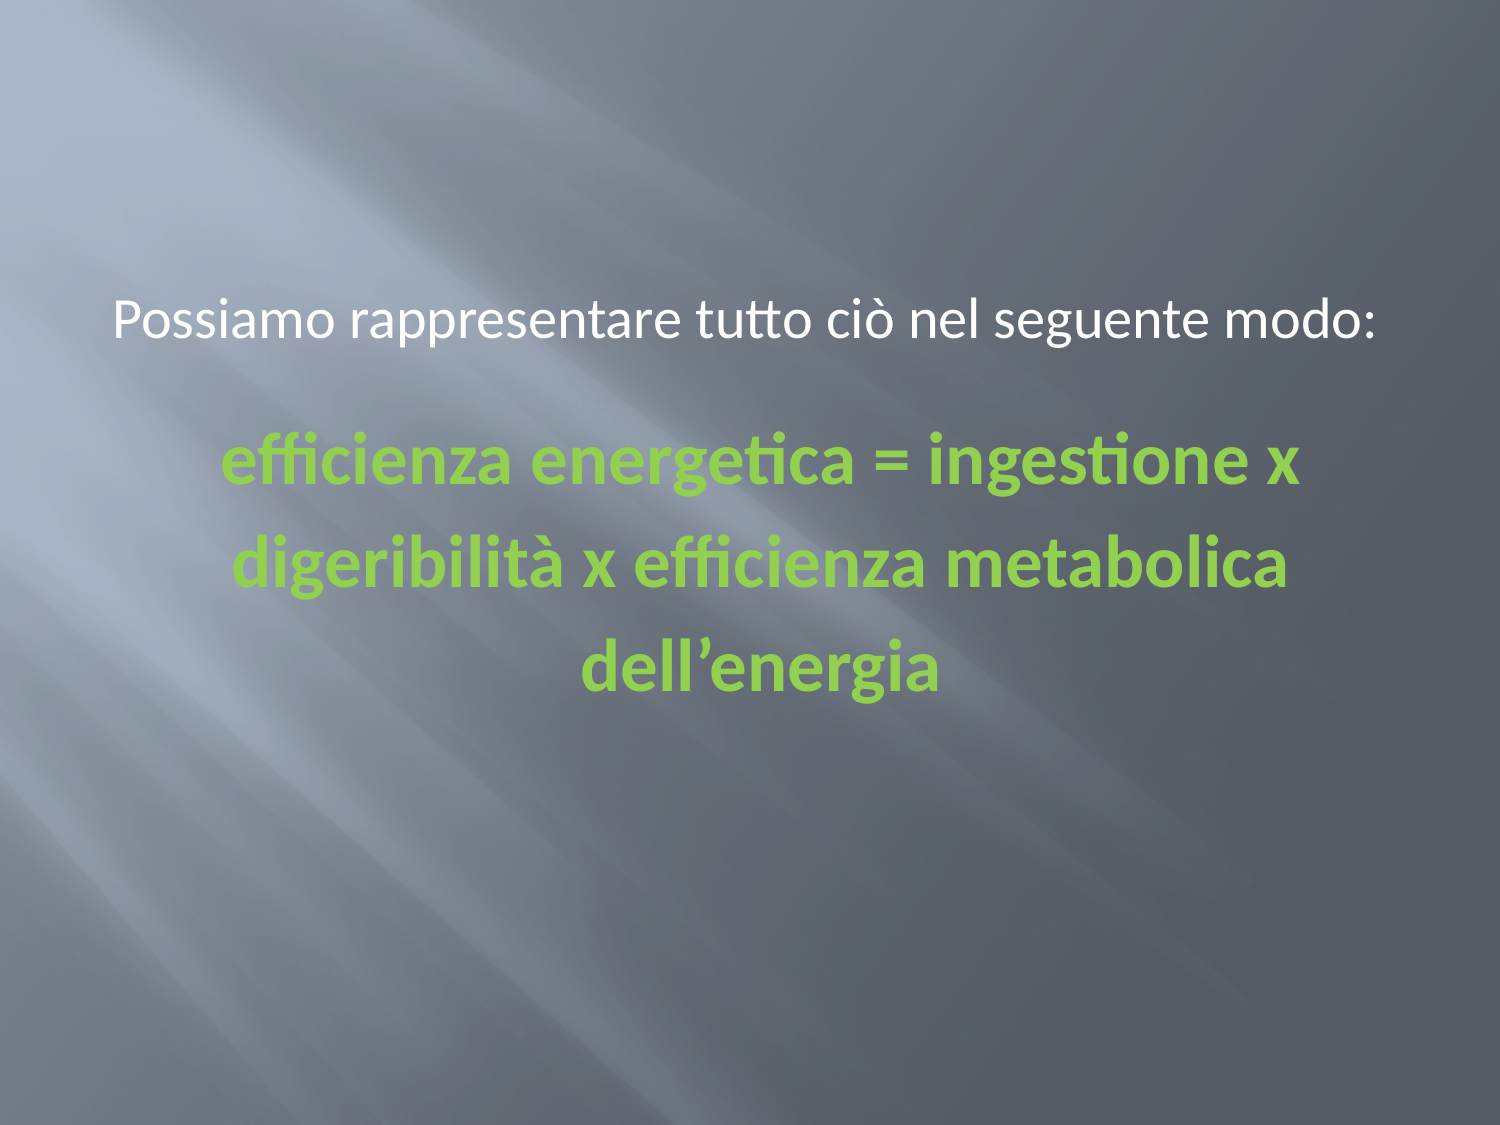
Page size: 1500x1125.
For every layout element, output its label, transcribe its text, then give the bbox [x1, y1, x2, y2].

list Possiamo rappresentare tutto ciò nel seguente modo: efficienza energetica = ingestione x digeribilità x efficienza metabolica dell’energia [75, 262, 1425, 1035]
